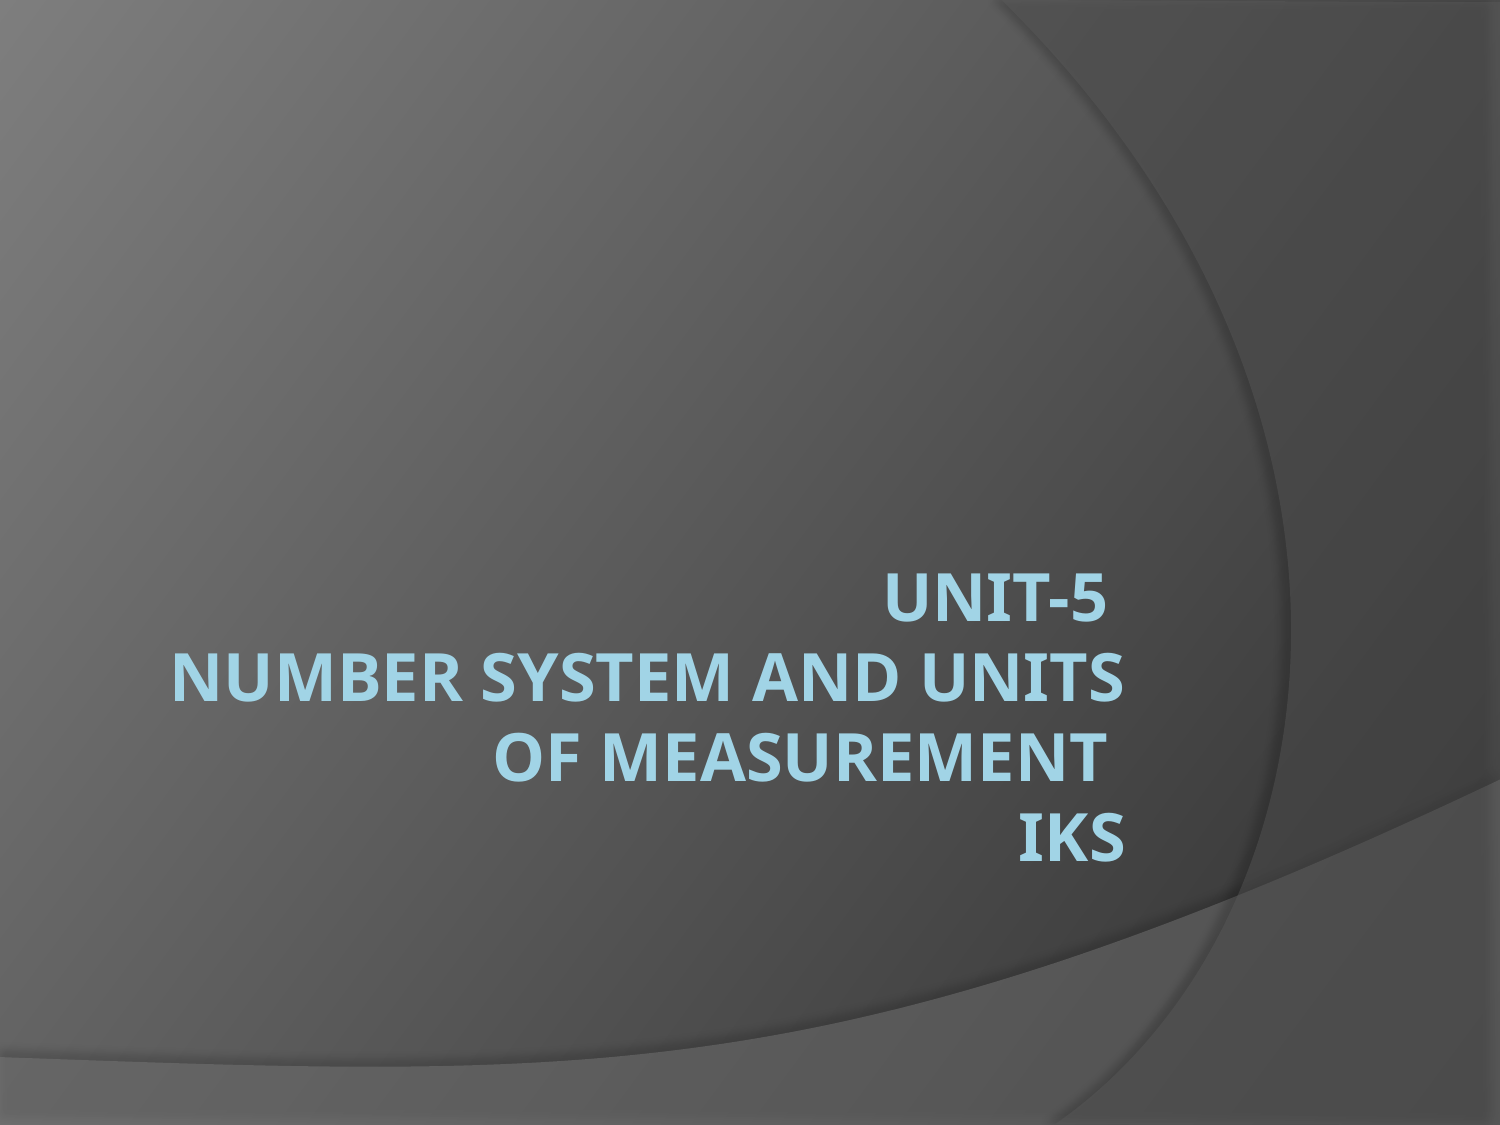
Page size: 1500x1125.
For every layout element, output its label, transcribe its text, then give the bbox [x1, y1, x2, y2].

title Unit-5 Number system and units of measurement iks [70, 547, 1134, 925]
